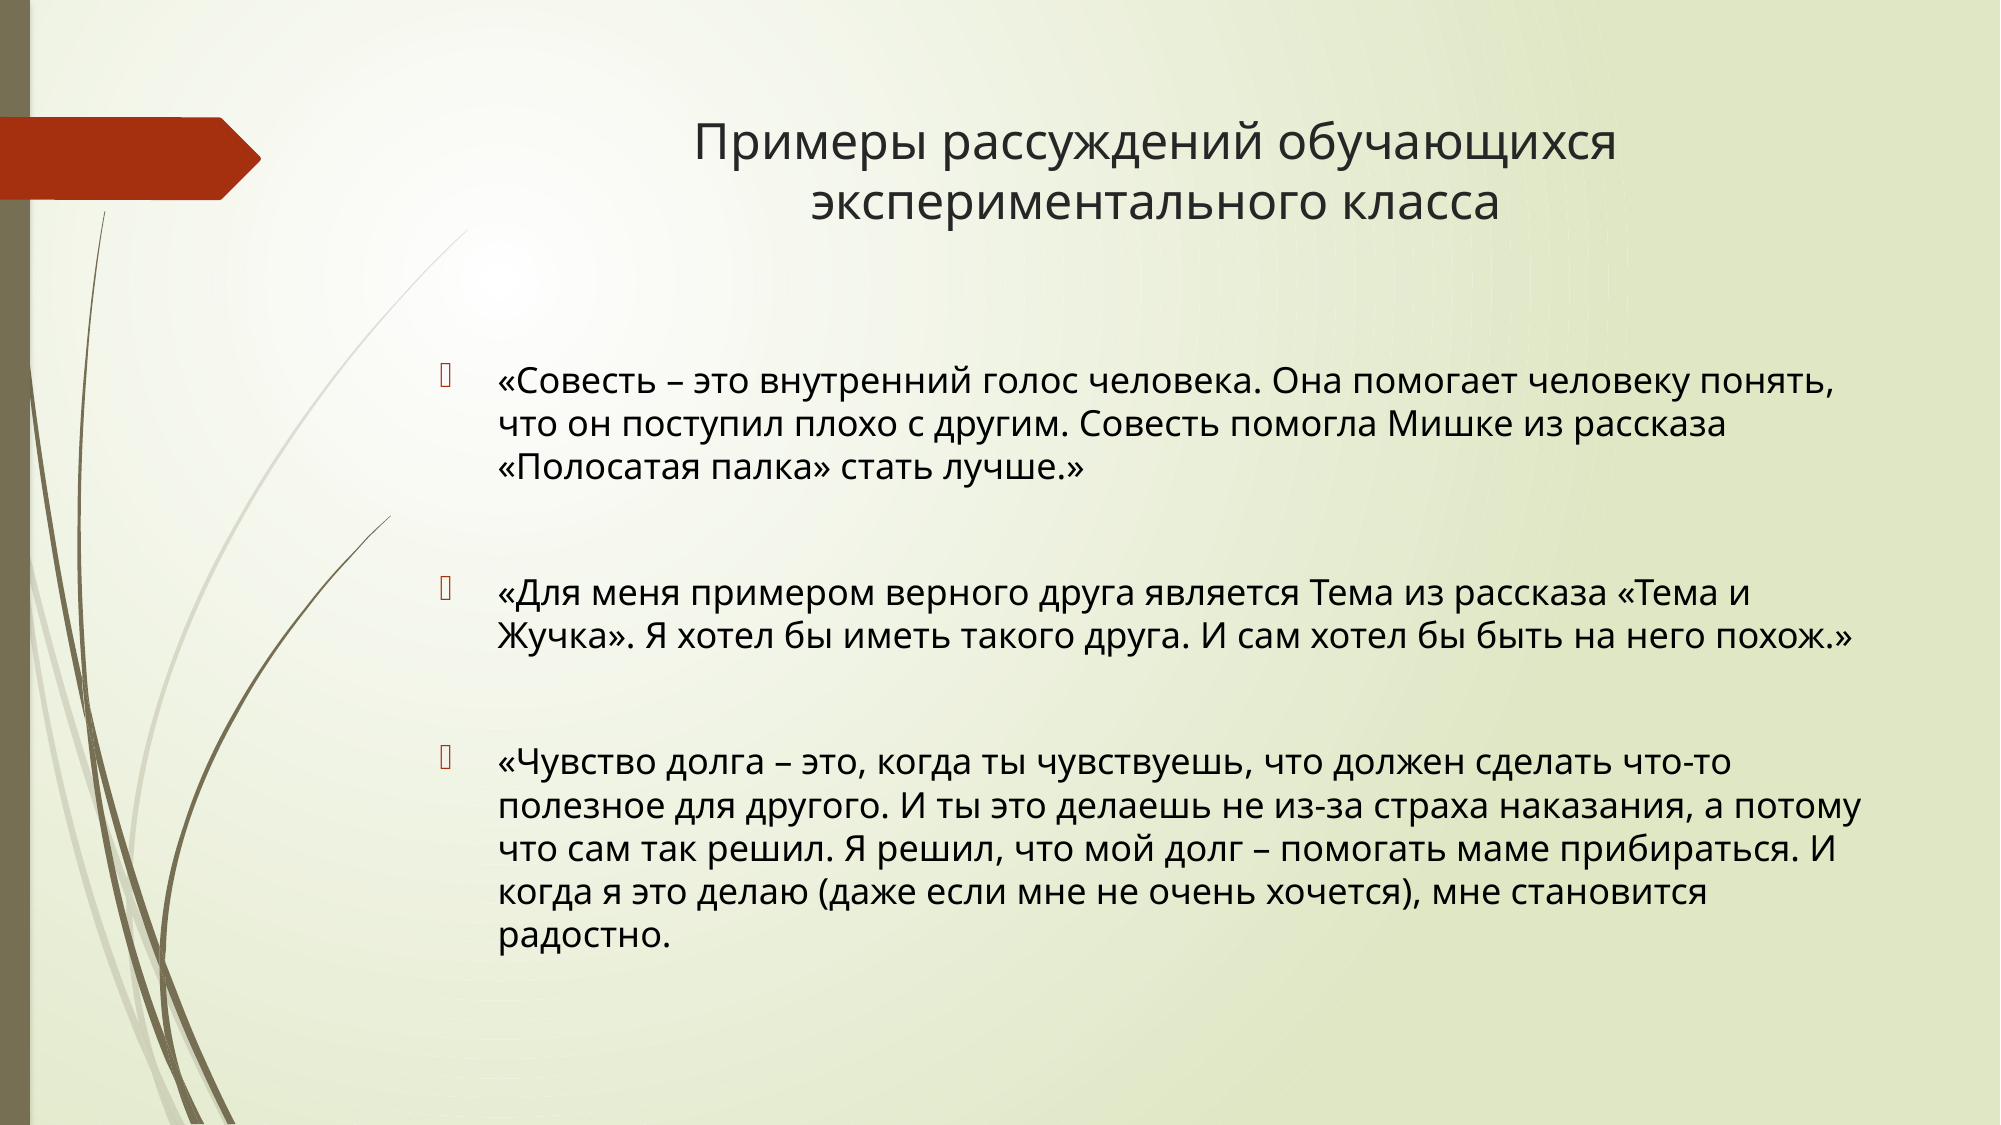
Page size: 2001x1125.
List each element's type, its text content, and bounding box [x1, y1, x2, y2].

title Примеры рассуждений обучающихся экспериментального класса [425, 102, 1888, 313]
list «Совесть – это внутренний голос человека. Она помогает человеку понять, что он поступил плохо с другим. Совесть помогла Мишке из рассказа «Полосатая палка» стать лучше.» «Для меня примером верного друга является Тема из рассказа «Тема и Жучка». Я хотел бы иметь такого друга. И сам хотел бы быть на него похож.» «Чувство долга – это, когда ты чувствуешь, что должен сделать что-то полезное для другого. И ты это делаешь не из-за страха наказания, а потому что сам так решил. Я решил, что мой долг – помогать маме прибираться. И когда я это делаю (даже если мне не очень хочется), мне становится радостно. [424, 350, 1888, 970]
